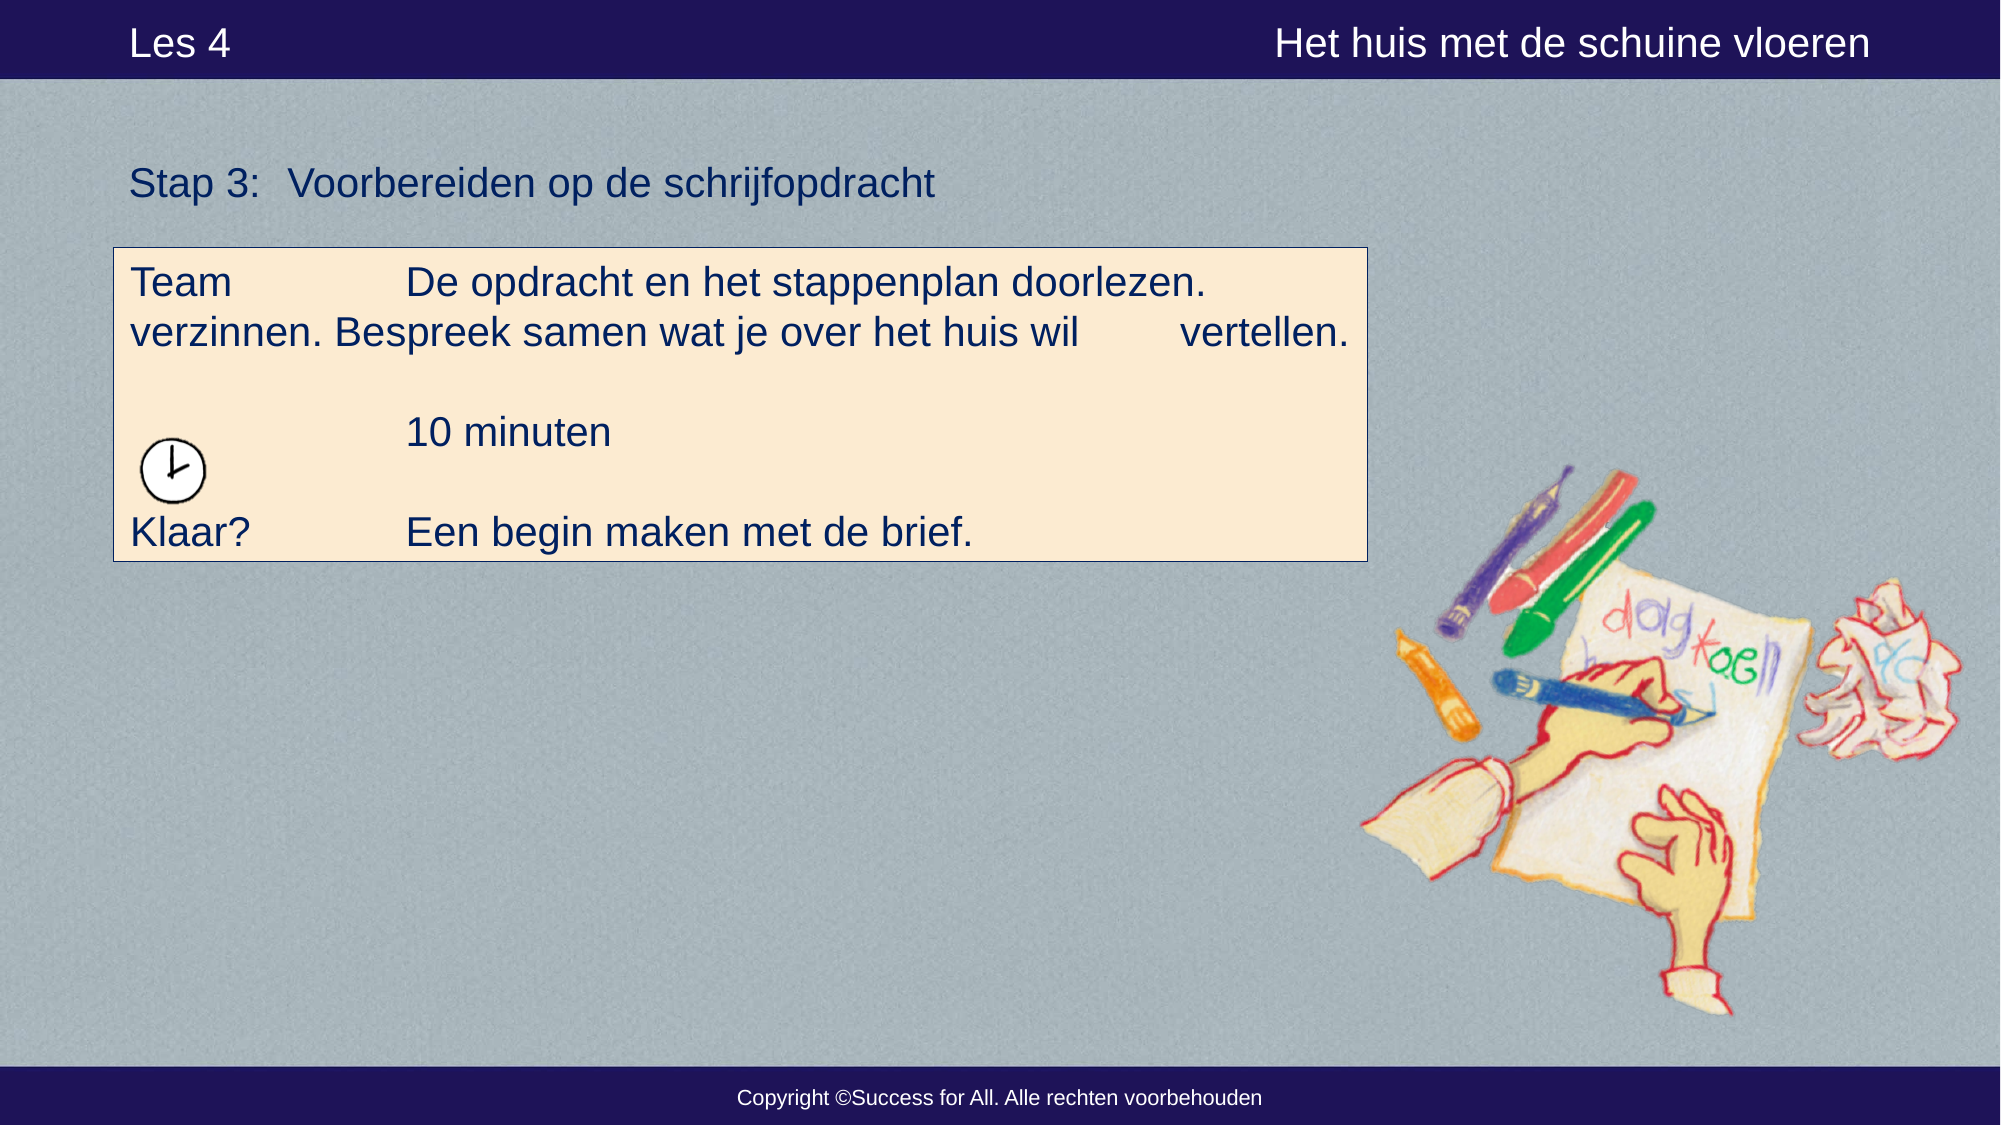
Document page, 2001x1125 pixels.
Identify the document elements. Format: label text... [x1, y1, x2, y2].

text_box Les 4 [114, 8, 354, 73]
text_box Copyright ©Success for All. Alle rechten voorbehouden [0, 1076, 2000, 1125]
text_box Het huis met de schuine vloeren [999, 8, 1886, 73]
picture [0, 0, 2001, 1125]
text_box Stap 3: Voorbereiden op de schrijfopdracht [113, 148, 1301, 214]
text_box Team De opdracht en het stappenplan doorlezen. verzinnen. Bespreek samen wat je over het huis wil vertellen. 10 minuten Klaar? Een begin maken met de brief. [113, 247, 1368, 562]
